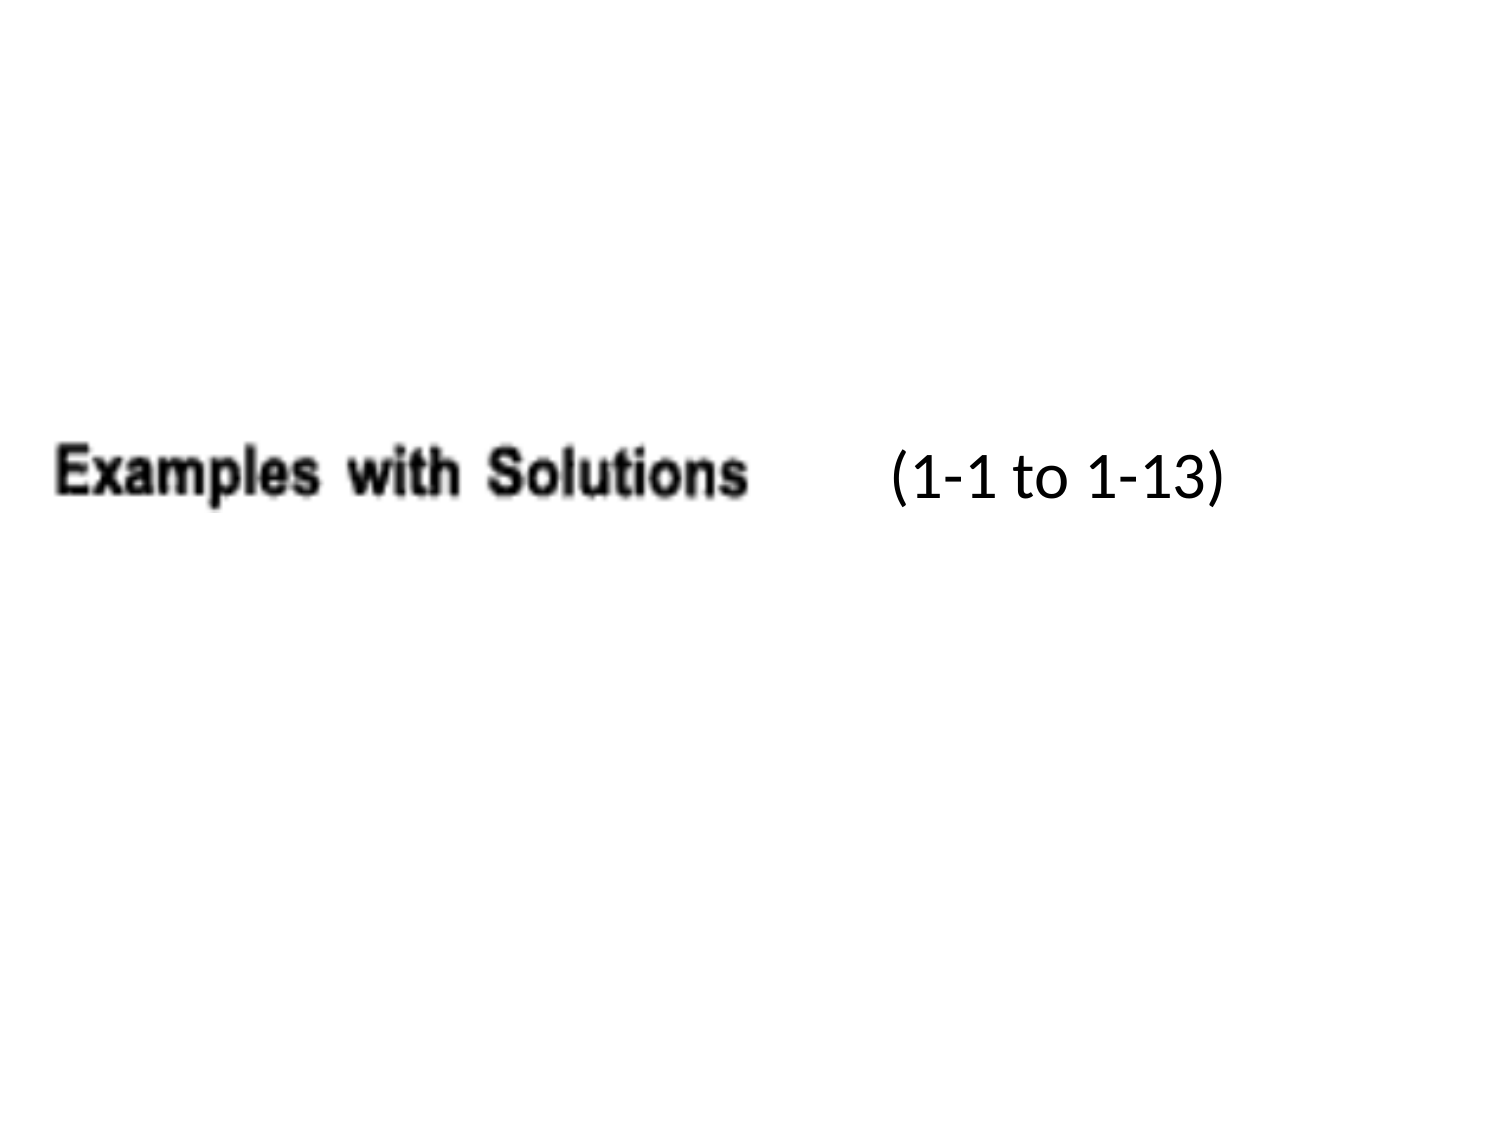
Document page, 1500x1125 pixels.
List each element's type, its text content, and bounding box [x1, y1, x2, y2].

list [24, 437, 829, 513]
text_box (1-1 to 1-13) [874, 424, 1325, 520]
